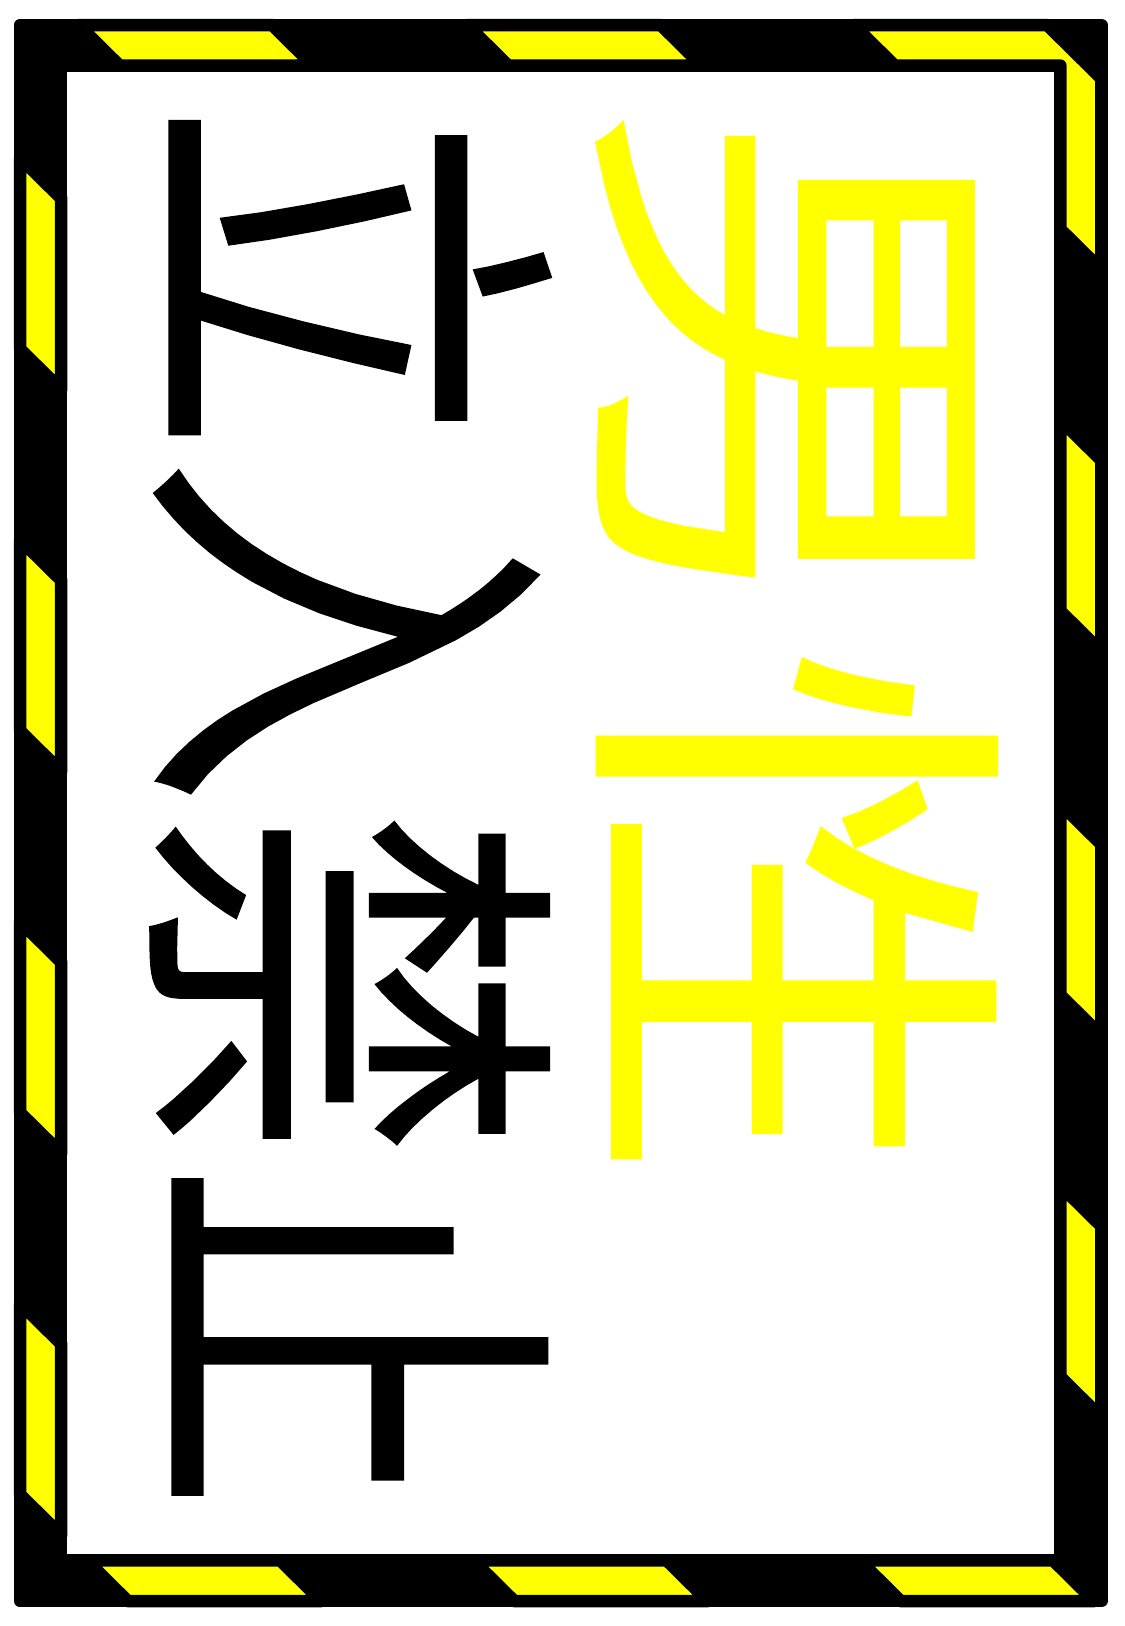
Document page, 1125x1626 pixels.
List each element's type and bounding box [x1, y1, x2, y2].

text_box [148, 119, 999, 1497]
text_box [1004, 272, 1125, 1354]
text_box [0, 272, 143, 1354]
